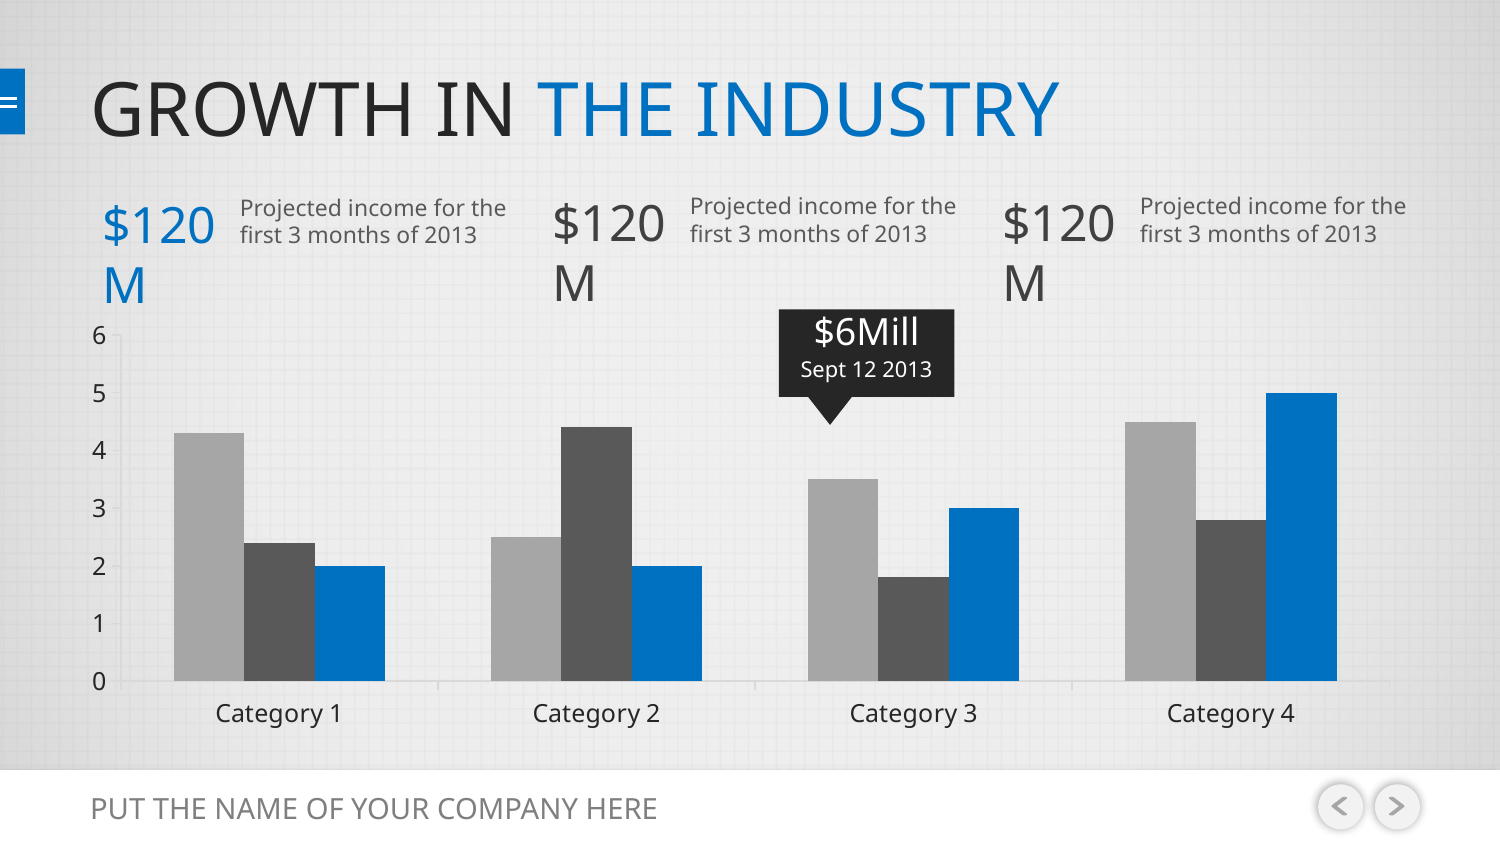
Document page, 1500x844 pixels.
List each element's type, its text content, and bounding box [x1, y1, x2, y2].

text_box Projected income for the first 3 months of 2013 [675, 184, 976, 254]
text_box Projected income for the first 3 months of 2013 [1125, 184, 1426, 254]
footer PUT THE NAME OF YOUR COMPANY HERE [75, 784, 1163, 833]
title GROWTH IN THE INDUSTRY [75, 71, 1325, 142]
text_box $120M [87, 185, 250, 258]
text_box $120M [987, 184, 1150, 258]
chart [74, 259, 1413, 741]
picture [0, 0, 1500, 770]
text_box $120M [537, 184, 700, 258]
text_box Projected income for the first 3 months of 2013 [225, 185, 526, 256]
